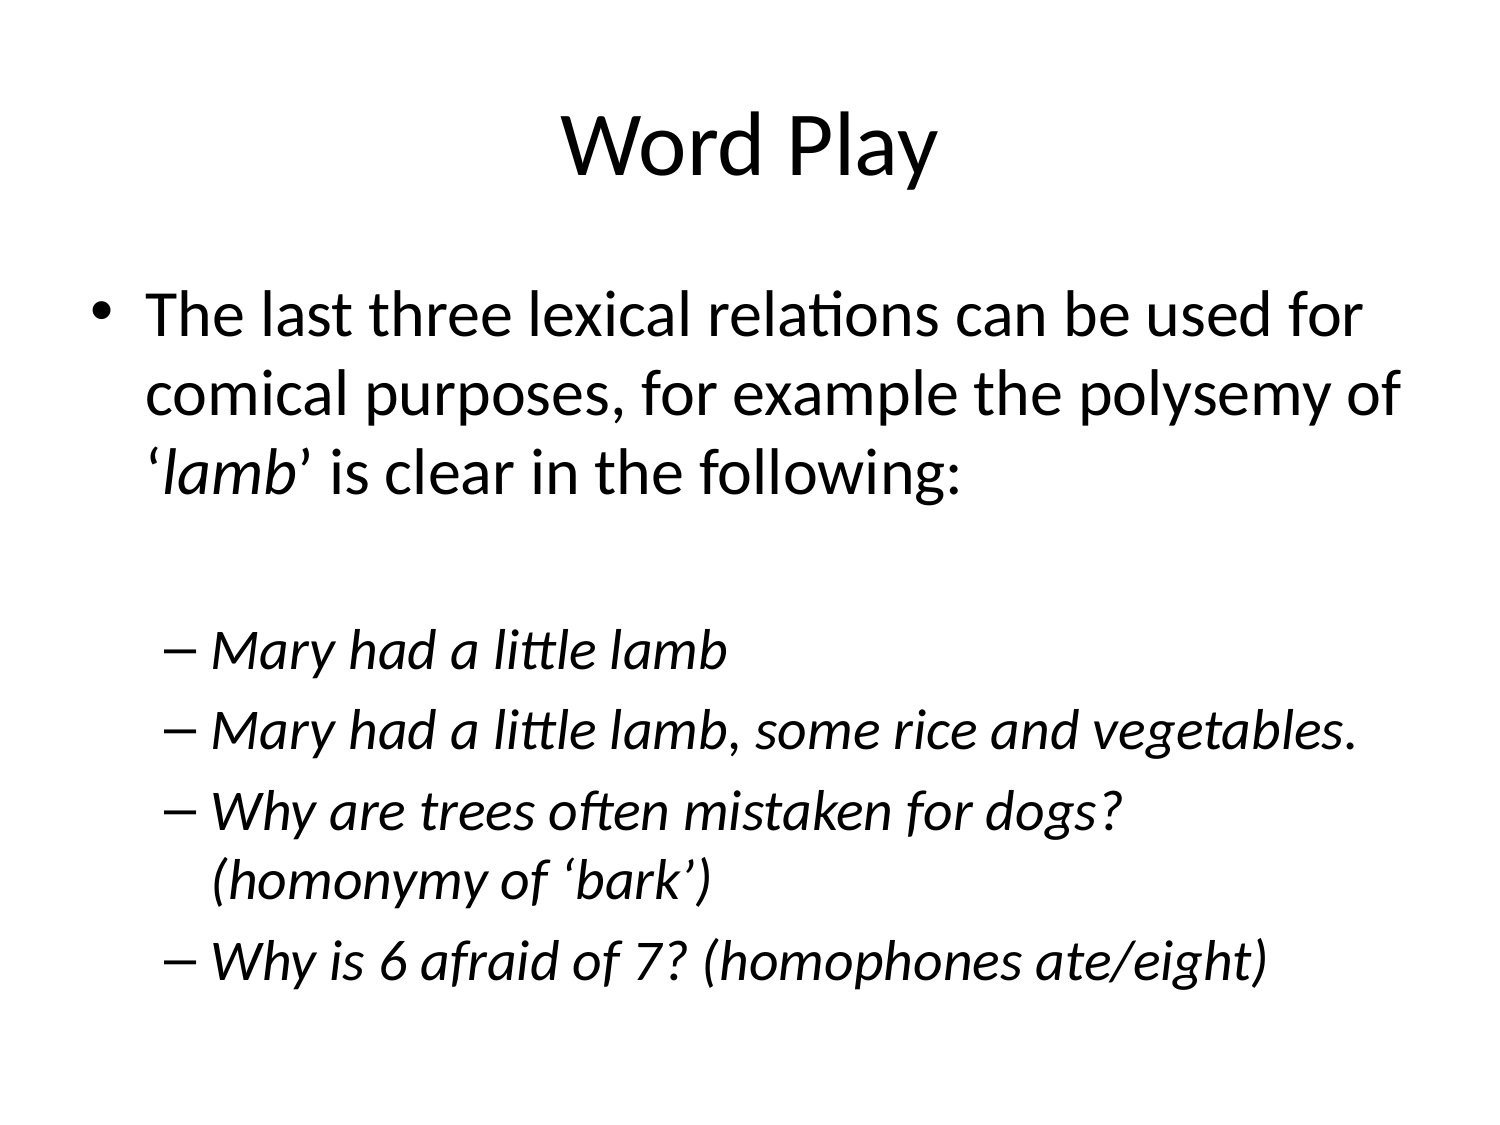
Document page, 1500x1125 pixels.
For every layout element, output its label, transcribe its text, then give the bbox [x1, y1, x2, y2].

title Word Play [75, 45, 1425, 233]
list The last three lexical relations can be used for comical purposes, for example the polysemy of ‘lamb’ is clear in the following: Mary had a little lamb Mary had a little lamb, some rice and vegetables. Why are trees often mistaken for dogs? (homonymy of ‘bark’) Why is 6 afraid of 7? (homophones ate/eight) [75, 262, 1425, 1005]
